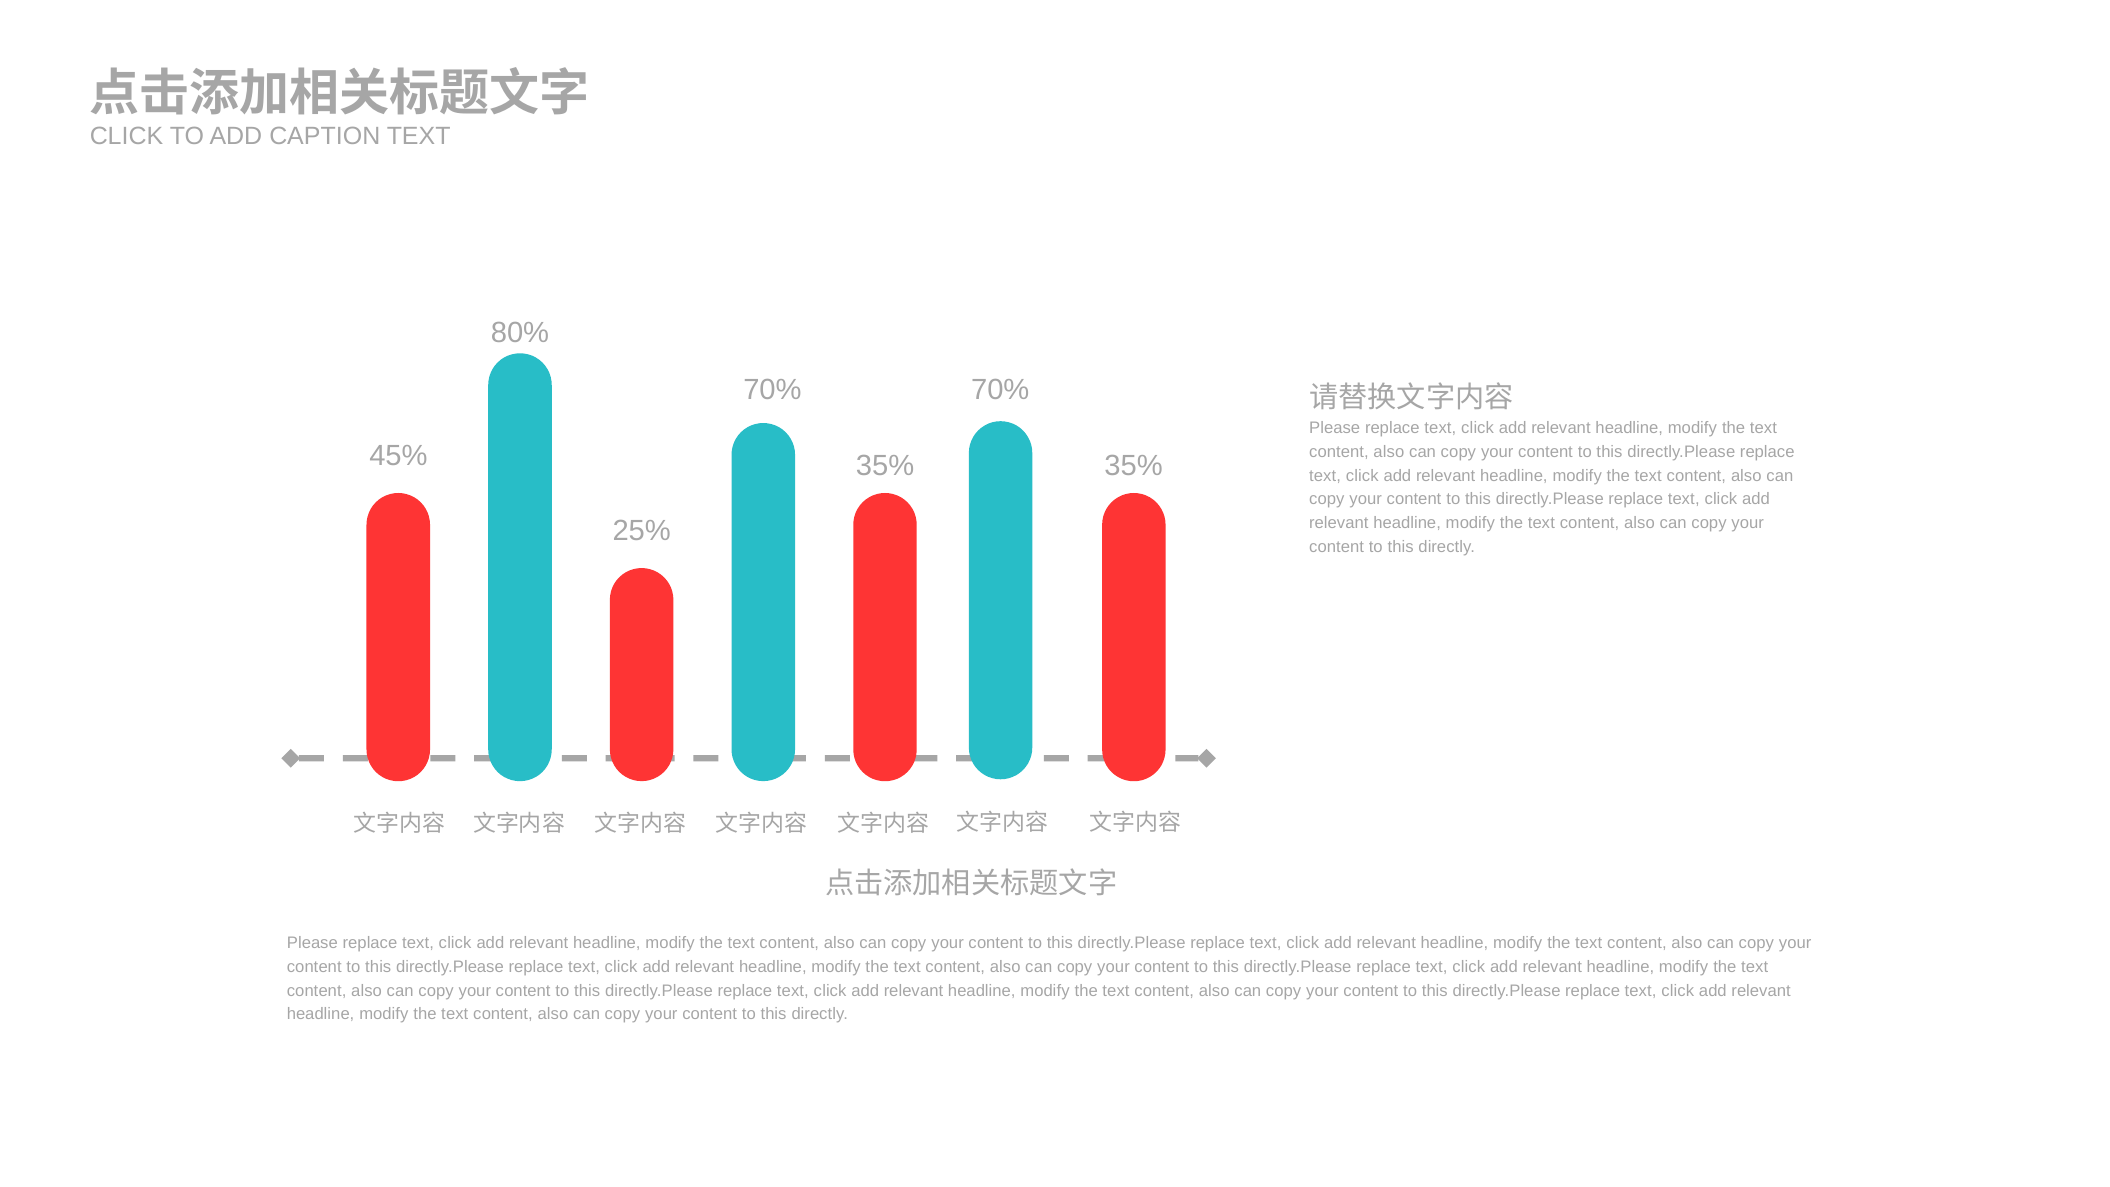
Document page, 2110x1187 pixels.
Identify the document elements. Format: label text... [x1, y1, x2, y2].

text_box [488, 353, 552, 782]
text_box 文字内容 [571, 804, 692, 835]
text_box [1102, 492, 1166, 782]
text_box CLICK TO ADD CAPTION TEXT [89, 119, 524, 150]
text_box 80% [483, 300, 557, 355]
text_box [853, 492, 917, 782]
text_box Please replace text, click add relevant headline, modify the text content, also can copy your content to this directly.Please replace text, click add relevant headline, modify the text content, also can copy your content to this directly.Please replace text, click add relevant headline, modify the text content, also can copy your content to this directly.Please replace text, click add relevant headline, modify the text content, also can copy your content to this directly.Please replace text, click add relevant headline, modify the text content, also can copy your content to this directly.Please replace text, click add relevant headline, modify the text content, also can copy your content to this directly. [286, 927, 1823, 1024]
text_box 35% [848, 433, 922, 487]
text_box [366, 492, 431, 782]
text_box [284, 752, 303, 765]
text_box 70% [963, 357, 1038, 411]
text_box 请替换文字内容 [1309, 370, 1550, 413]
text_box 文字内容 [469, 804, 571, 835]
text_box Please replace text, click add relevant headline, modify the text content, also can copy your content to this directly.Please replace text, click add relevant headline, modify the text content, also can copy your content to this directly.Please replace text, click add relevant headline, modify the text content, also can copy your content to this directly. [1309, 412, 1822, 557]
text_box 35% [1096, 433, 1171, 487]
text_box 25% [605, 499, 679, 553]
text_box 点击添加相关标题文字 [89, 60, 618, 121]
text_box 文字内容 [692, 804, 815, 835]
text_box 文字内容 [330, 804, 469, 835]
text_box [1198, 752, 1213, 765]
text_box 70% [735, 358, 810, 412]
text_box 45% [361, 423, 436, 477]
text_box 文字内容 [934, 804, 1067, 834]
text_box 文字内容 [1067, 804, 1205, 834]
text_box [968, 421, 1033, 780]
text_box [731, 423, 796, 782]
text_box 点击添加相关标题文字 [825, 856, 1129, 899]
text_box [609, 568, 674, 782]
text_box 文字内容 [815, 804, 953, 835]
